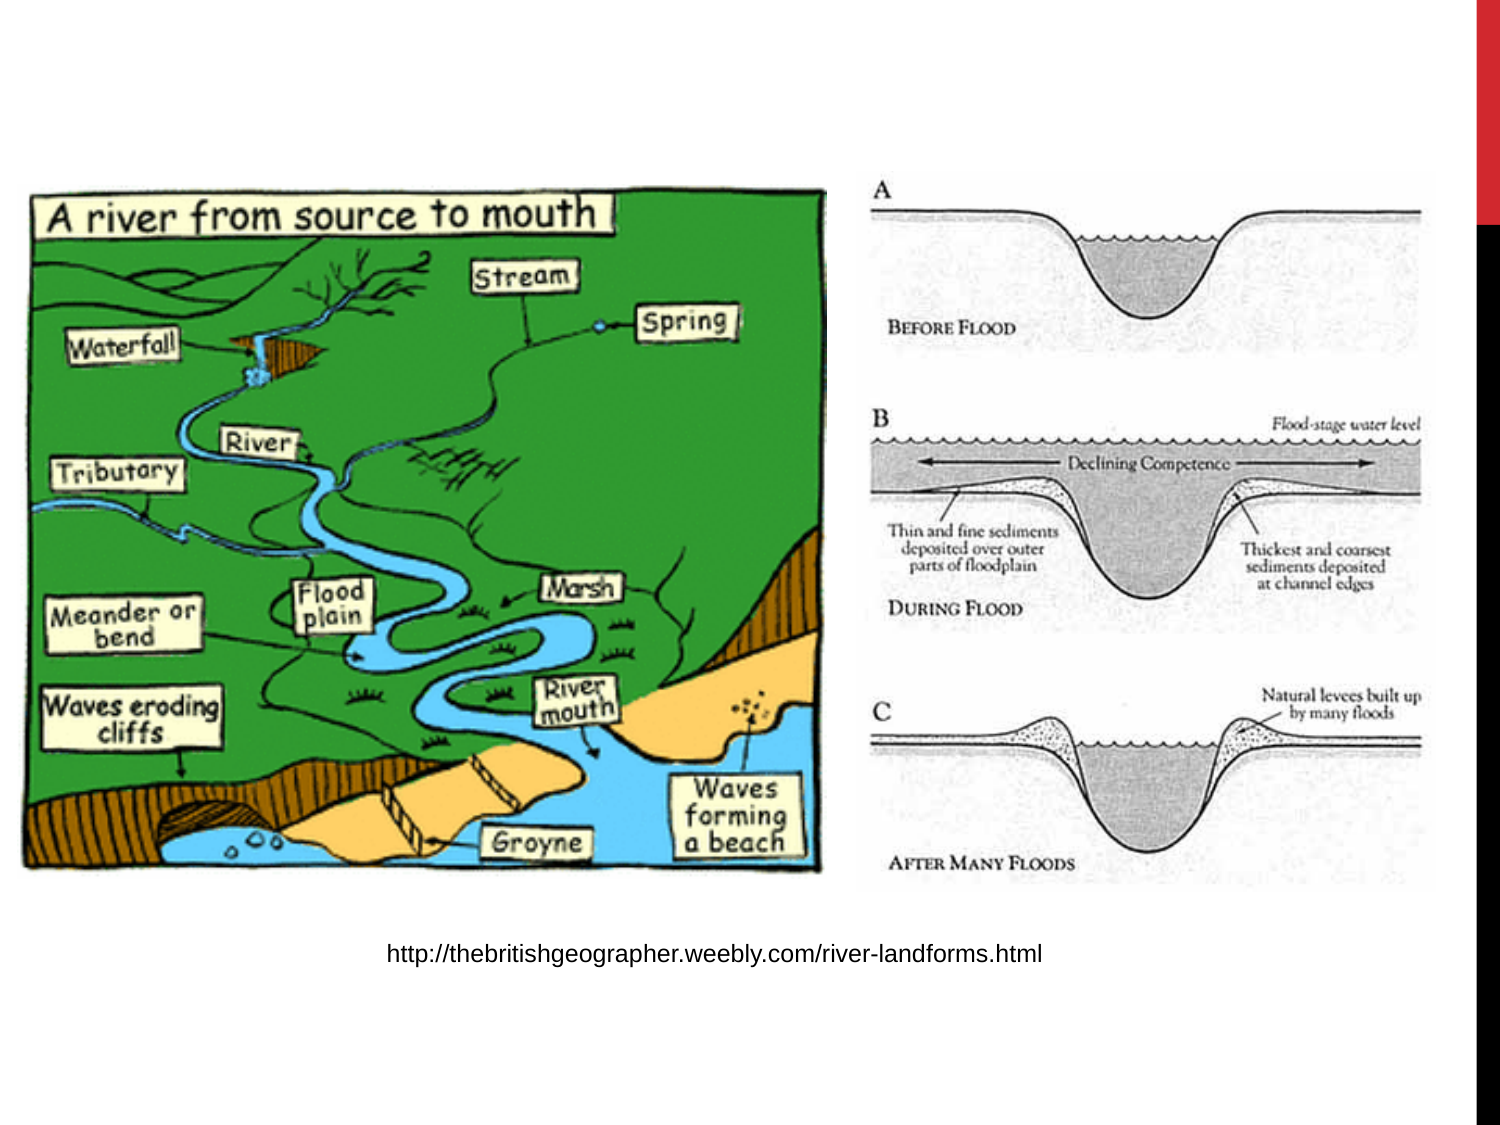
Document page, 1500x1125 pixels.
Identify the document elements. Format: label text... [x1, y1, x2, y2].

text_box http://thebritishgeographer.weebly.com/river-landforms.html [371, 930, 1122, 976]
picture [855, 170, 1437, 893]
picture [17, 183, 828, 880]
